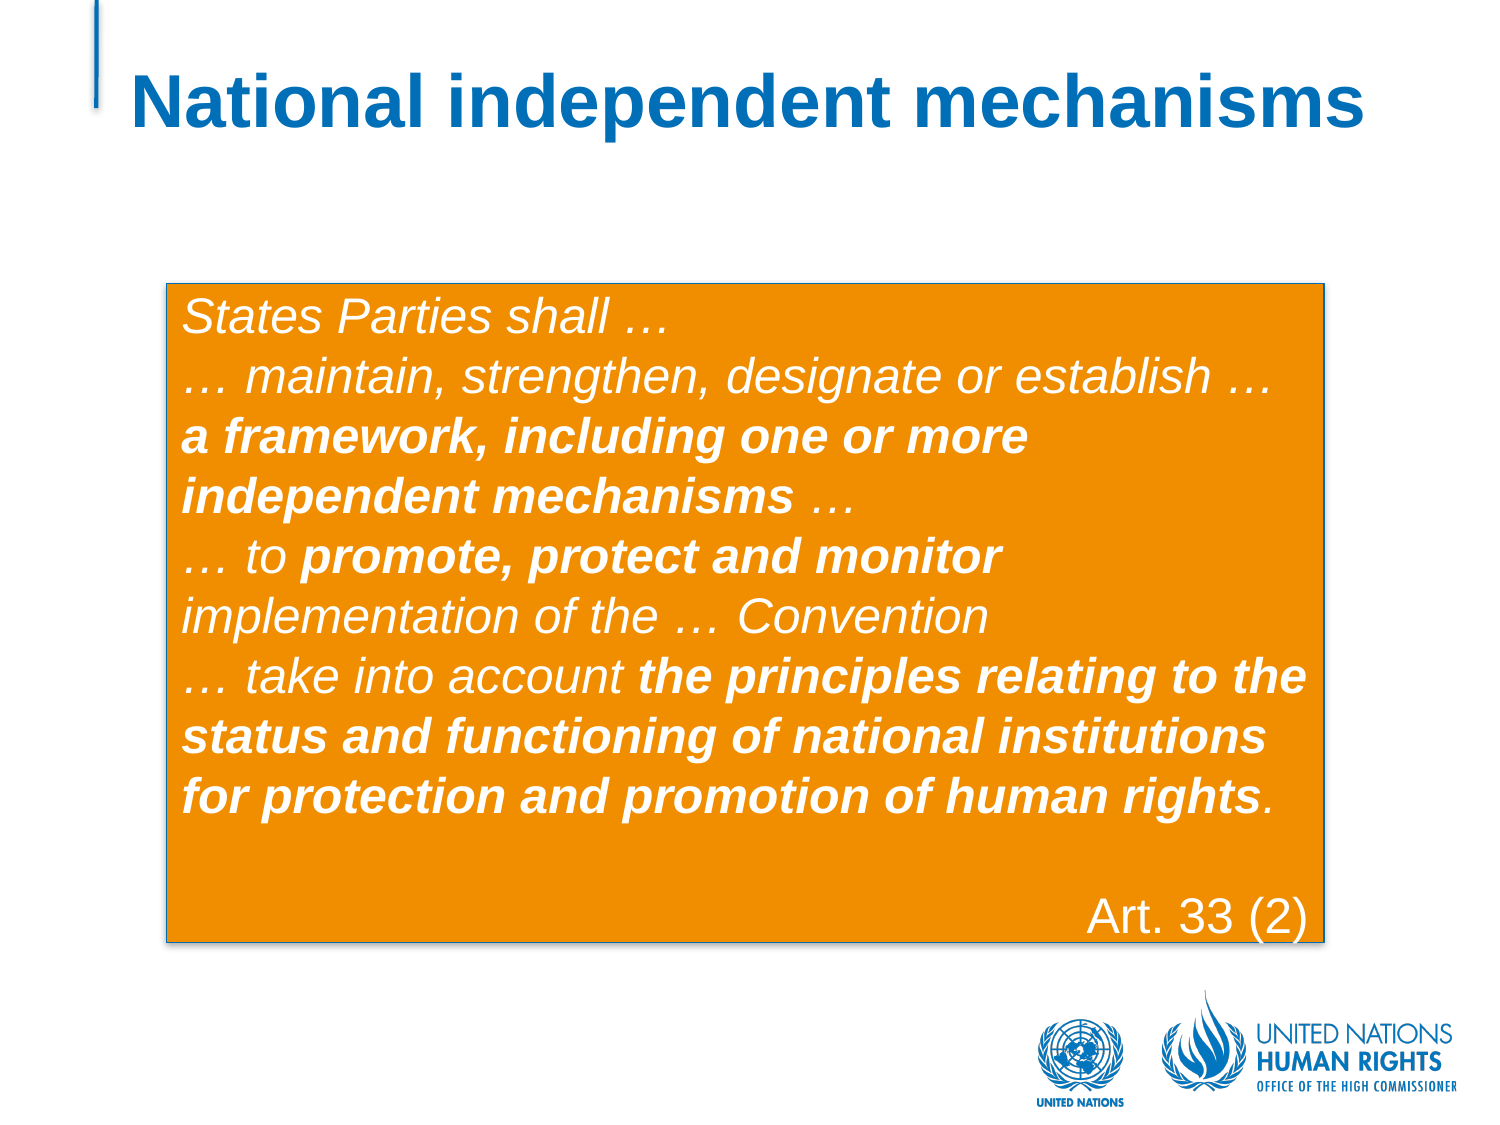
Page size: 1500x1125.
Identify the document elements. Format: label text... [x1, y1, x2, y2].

text_box States Parties shall … … maintain, strengthen, designate or establish … a framework, including one or more independent mechanisms … … to promote, protect and monitor implementation of the … Convention … take into account the principles relating to the status and functioning of national institutions for protection and promotion of human rights. Art. 33 (2) [166, 283, 1325, 943]
title National independent mechanisms [62, 45, 1437, 224]
picture [1037, 990, 1457, 1107]
